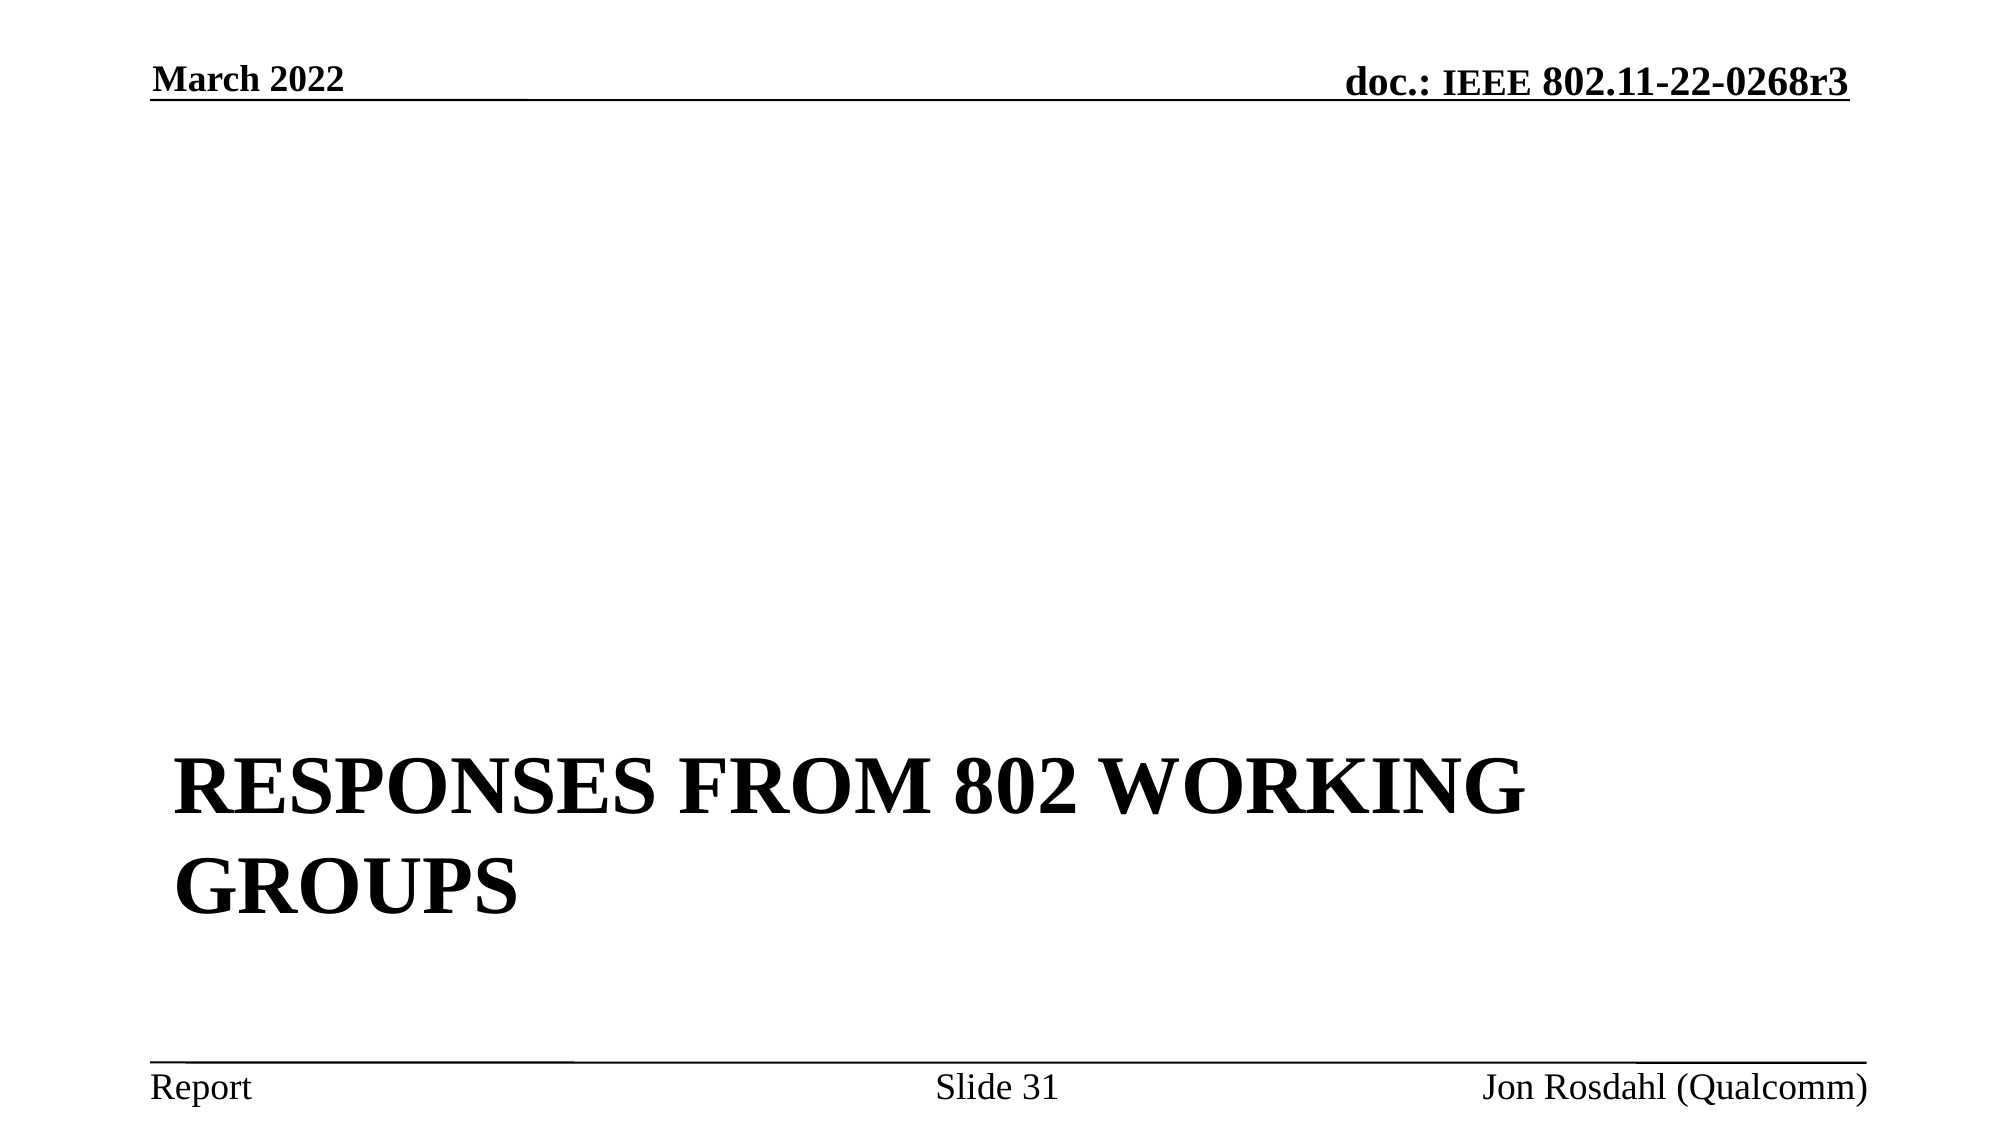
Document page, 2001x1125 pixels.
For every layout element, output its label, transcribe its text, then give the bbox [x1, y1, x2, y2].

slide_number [152, 49, 434, 100]
slide_number Slide 31 [928, 1061, 1067, 1123]
title Responses from 802 Working Groups [157, 722, 1859, 947]
footer Jon Rosdahl (Qualcomm) [1424, 1061, 1869, 1108]
